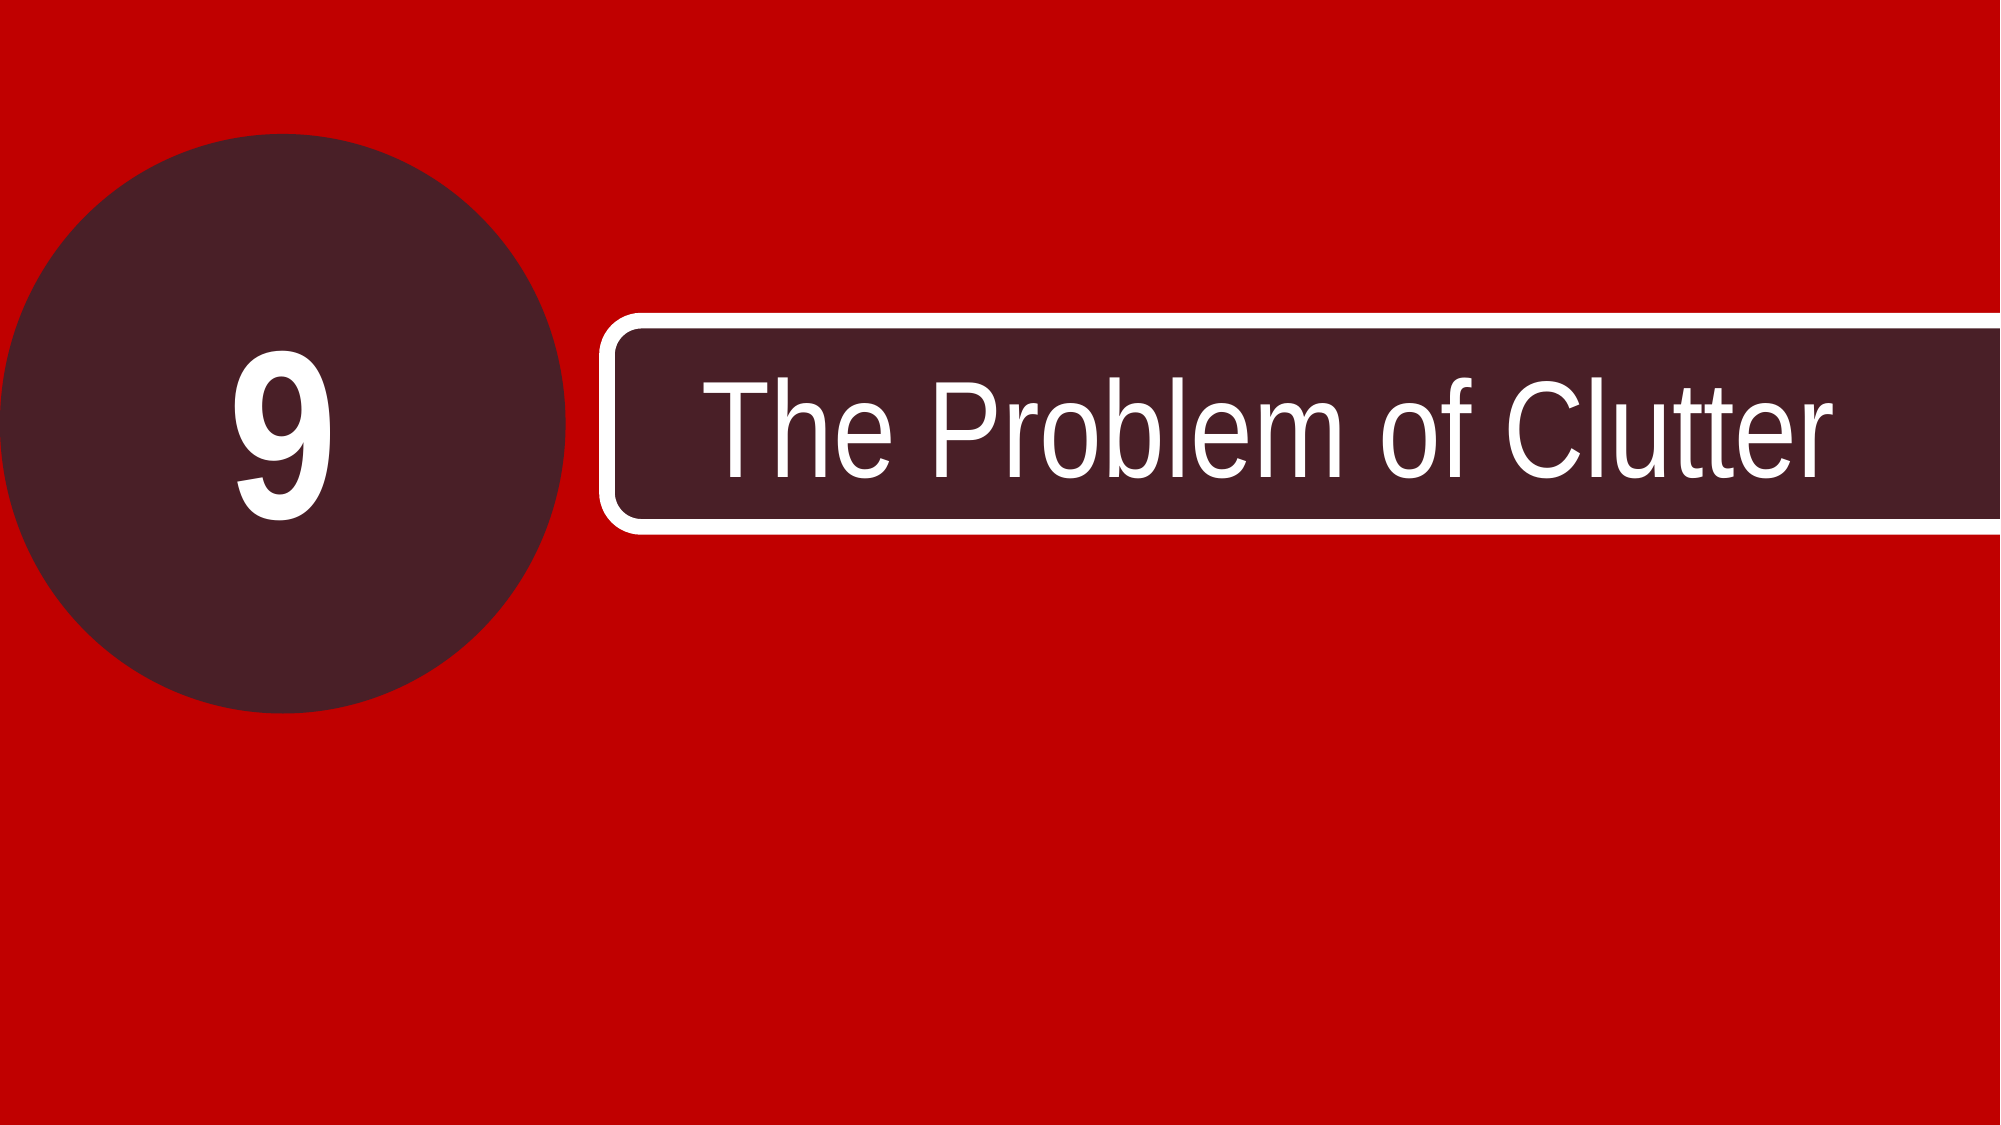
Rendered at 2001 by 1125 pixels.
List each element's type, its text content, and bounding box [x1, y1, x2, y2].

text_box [0, 133, 566, 714]
text_box [605, 319, 2000, 528]
text_box The Problem of Clutter [687, 332, 2000, 513]
